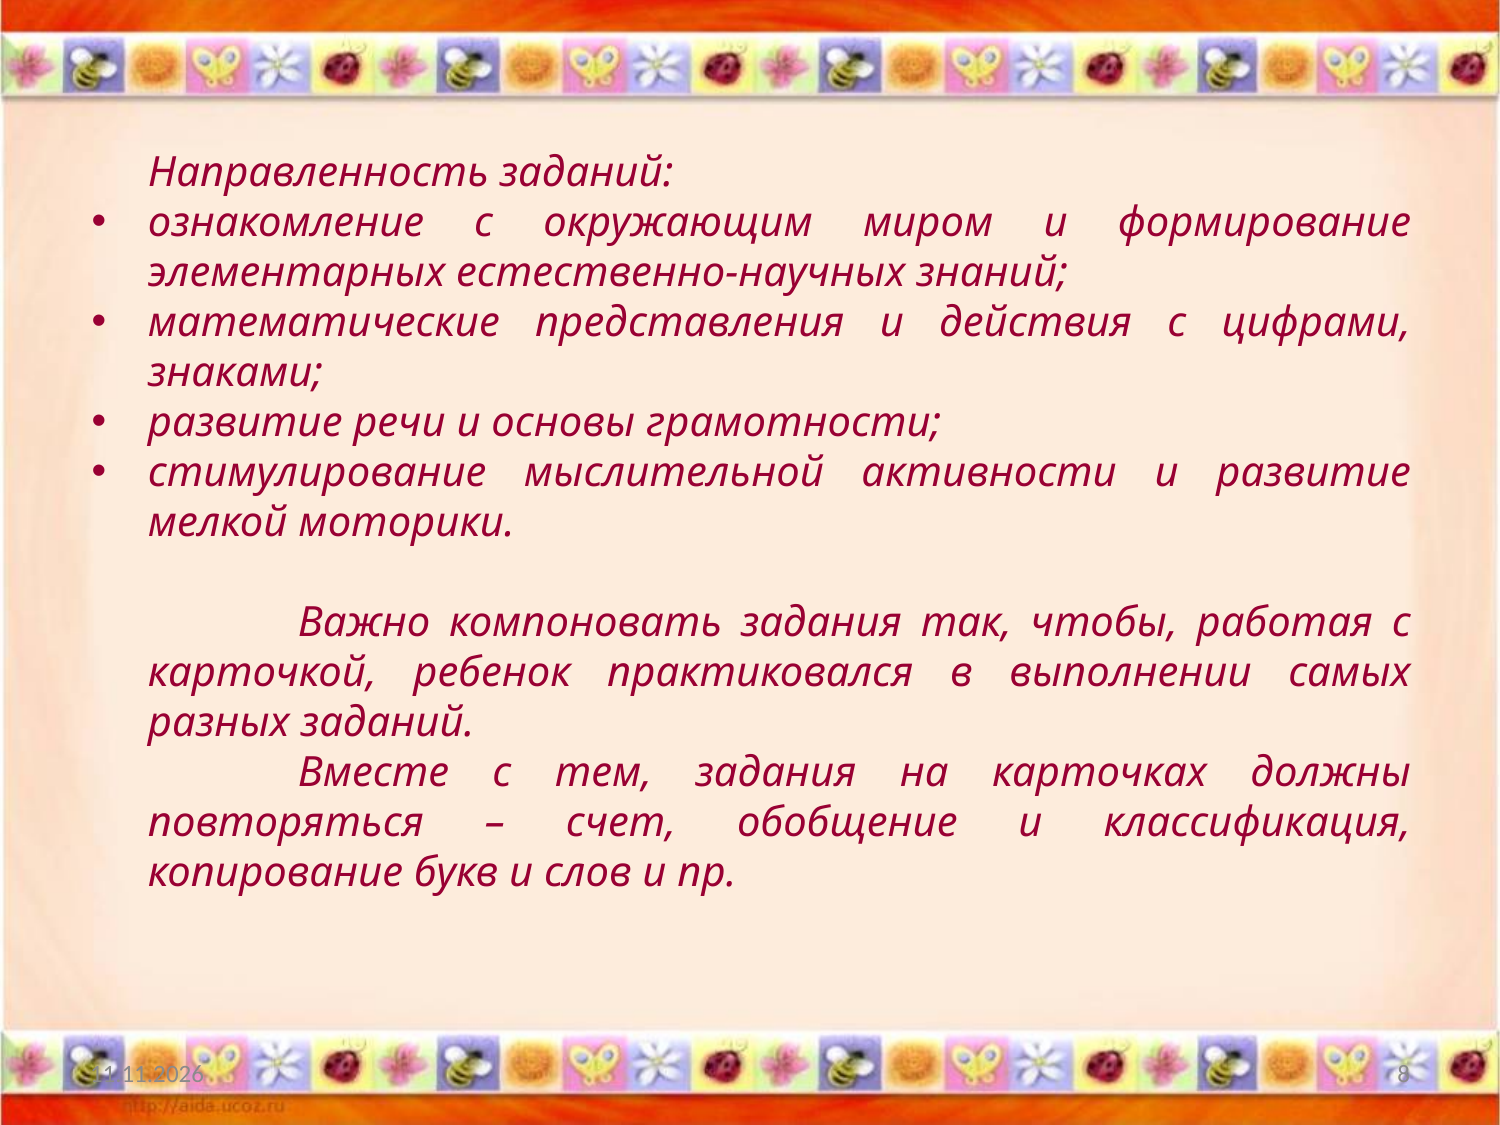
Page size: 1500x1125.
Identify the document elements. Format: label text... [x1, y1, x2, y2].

list Направленность заданий: ознакомление с окружающим миром и формирование элементарных естественно-научных знаний; математические представления и действия с цифрами, знаками; развитие речи и основы грамотности; стимулирование мыслительной активности и развитие мелкой моторики. Важно компоновать задания так, чтобы, работая с карточкой, ребенок практиковался в выполнении самых разных заданий. Вместе с тем, задания на карточках должны повторяться – счет, обобщение и классификация, копирование букв и слов и пр. [76, 137, 1427, 880]
picture [0, 0, 1500, 1125]
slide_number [75, 1042, 425, 1103]
slide_number 8 [1074, 1042, 1425, 1103]
